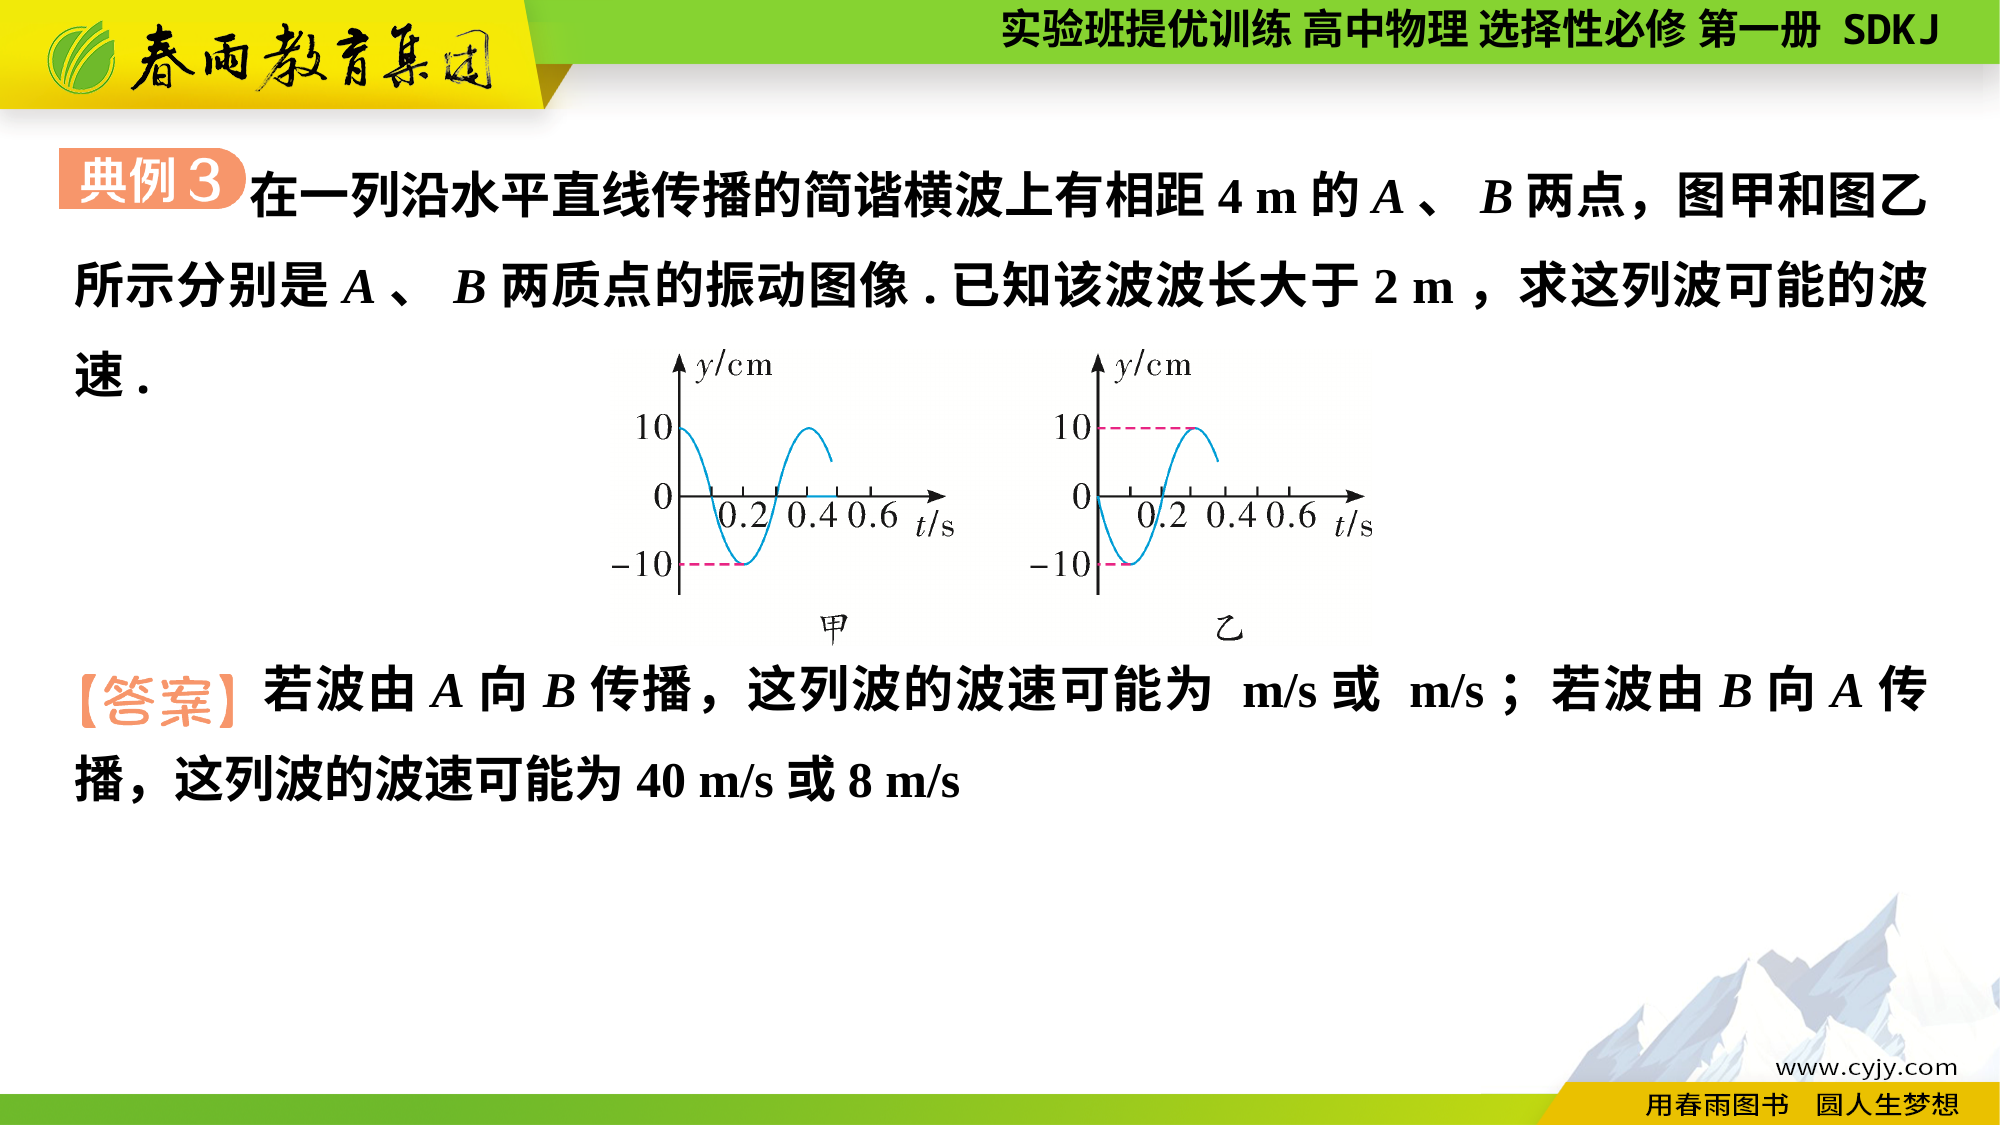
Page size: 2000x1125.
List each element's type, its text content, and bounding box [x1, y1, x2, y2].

list 在一列沿水平直线传播的简谐横波上有相距4 m的A、B两点，图甲和图乙所示分别是A、B两质点的振动图像.已知该波波长大于2 m，求这列波可能的波速. [59, 125, 1944, 323]
picture [0, 0, 2000, 1125]
